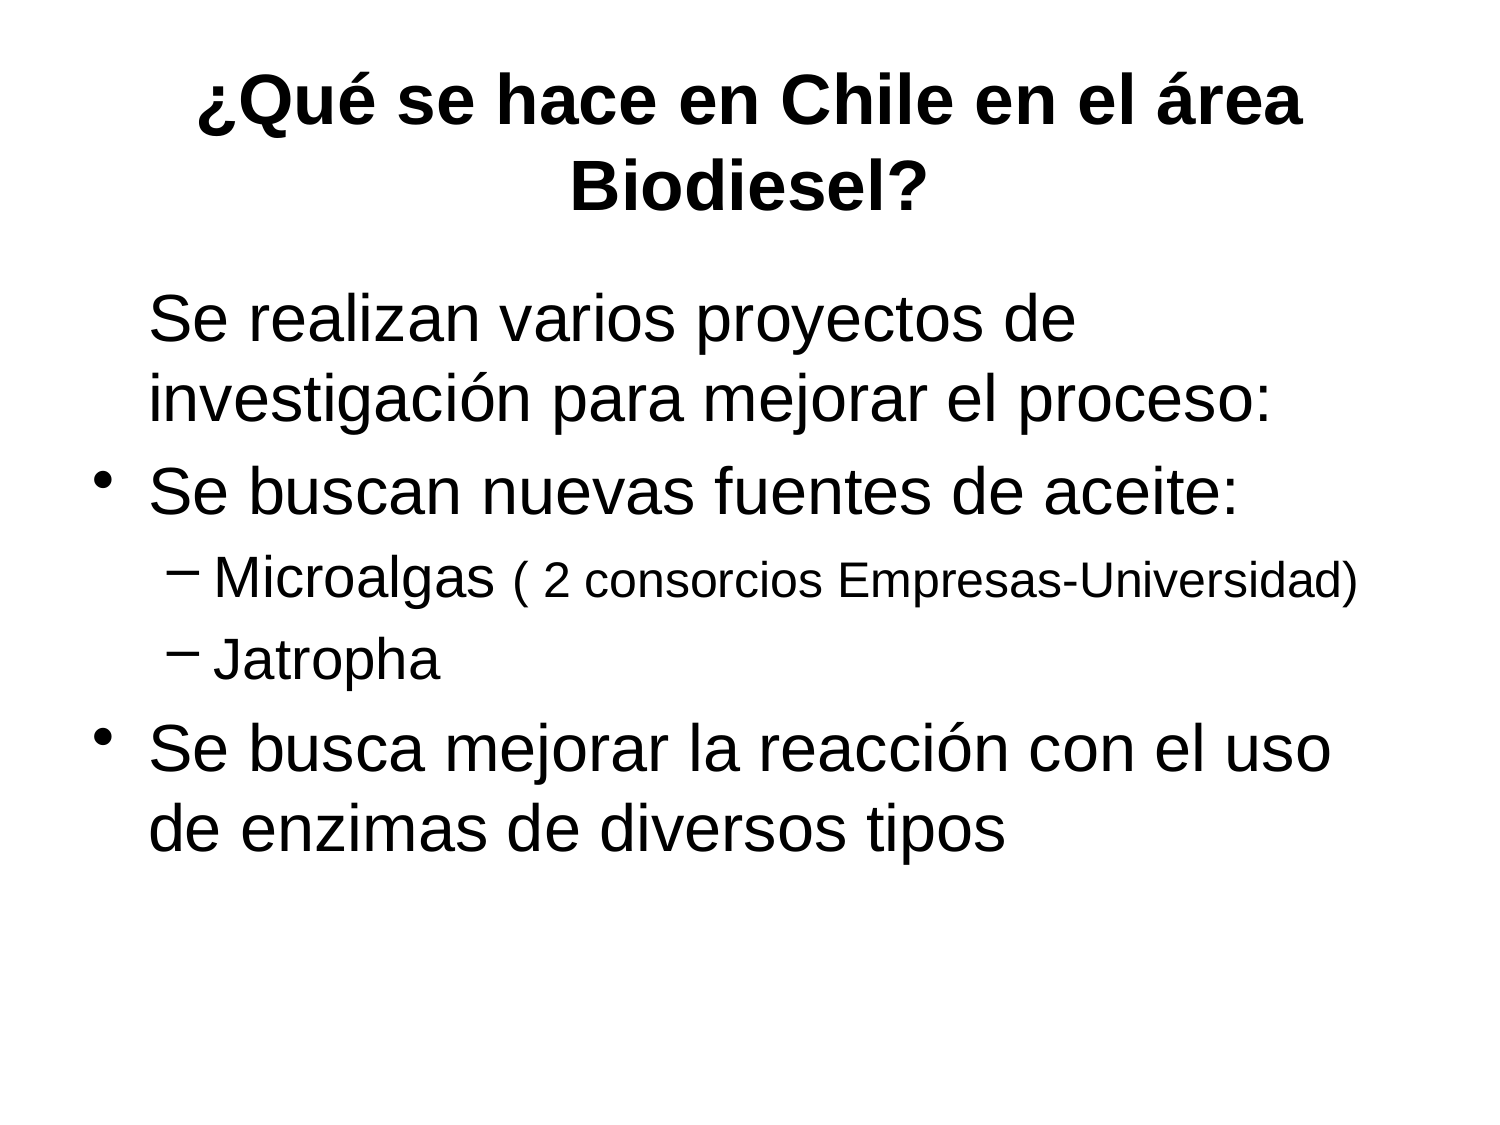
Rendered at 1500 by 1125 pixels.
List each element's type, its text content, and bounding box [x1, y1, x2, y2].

list Se realizan varios proyectos de investigación para mejorar el proceso: Se buscan nuevas fuentes de aceite: Microalgas ( 2 consorcios Empresas-Universidad) Jatropha Se busca mejorar la reacción con el uso de enzimas de diversos tipos [76, 266, 1428, 1010]
title ¿Qué se hace en Chile en el área Biodiesel? [74, 44, 1426, 233]
